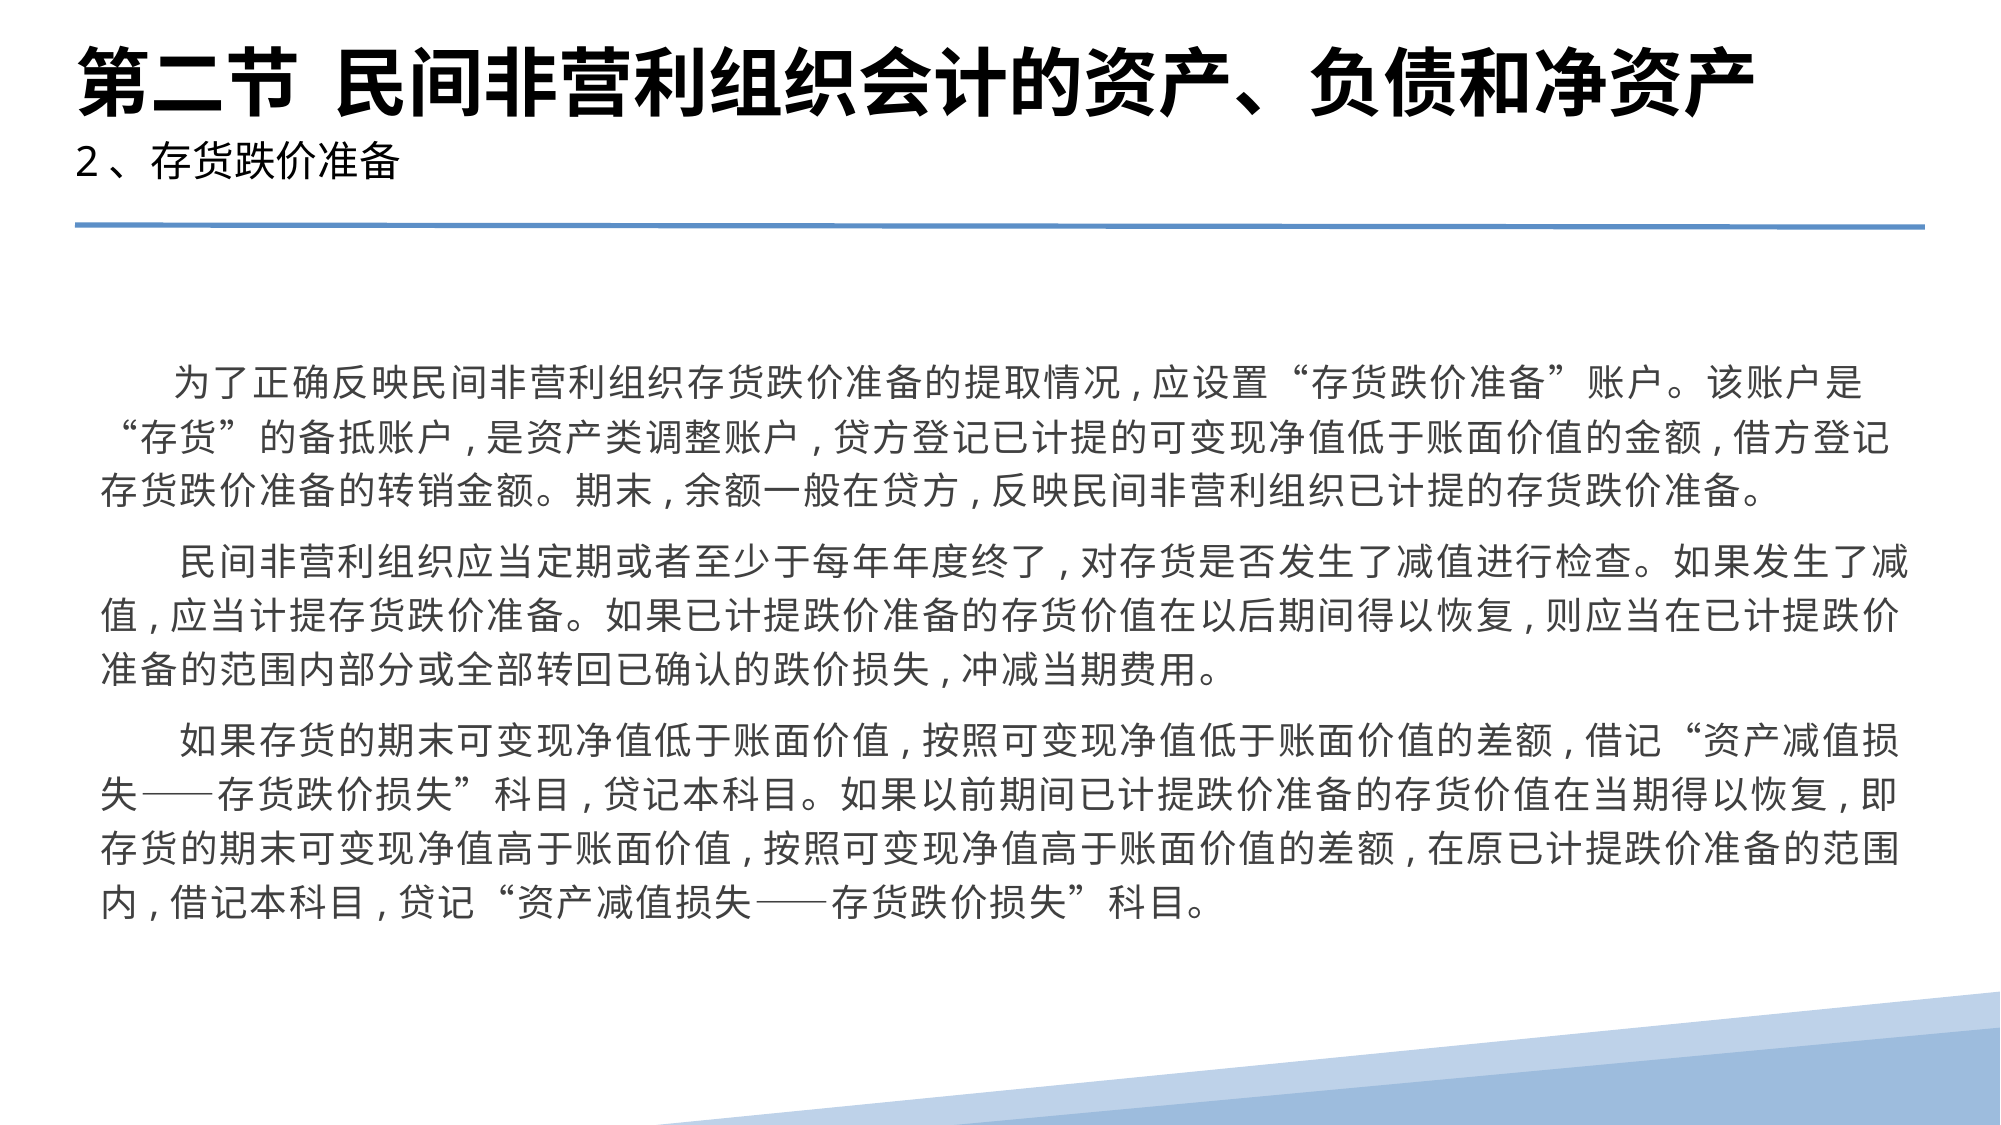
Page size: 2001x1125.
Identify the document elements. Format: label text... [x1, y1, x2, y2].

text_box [74, 224, 1925, 228]
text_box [656, 991, 2000, 1125]
text_box 第二节 民间非营利组织会计的资产、负债和净资产 [75, 24, 1925, 124]
text_box 2、存货跌价准备 [75, 124, 1925, 200]
text_box 为了正确反映民间非营利组织存货跌价准备的提取情况,应设置“存货跌价准备”账户。该账户是“存货”的备抵账户,是资产类调整账户,贷方登记已计提的可变现净值低于账面价值的金额,借方登记存货跌价准备的转销金额。期末,余额一般在贷方,反映民间非营利组织已计提的存货跌价准备。 民间非营利组织应当定期或者至少于每年年度终了,对存货是否发生了减值进行检查。如果发生了减值,应当计提存货跌价准备。如果已计提跌价准备的存货价值在以后期间得以恢复,则应当在已计提跌价准备的范围内部分或全部转回已确认的跌价损失,冲减当期费用。 如果存货的期末可变现净值低于账面价值,按照可变现净值低于账面价值的差额,借记“资产减值损失——存货跌价损失”科目,贷记本科目。如果以前期间已计提跌价准备的存货价值在当期得以恢复,即存货的期末可变现净值高于账面价值,按照可变现净值高于账面价值的差额,在原已计提跌价准备的范围内,借记本科目,贷记“资产减值损失——存货跌价损失”科目。 [90, 252, 1925, 1022]
